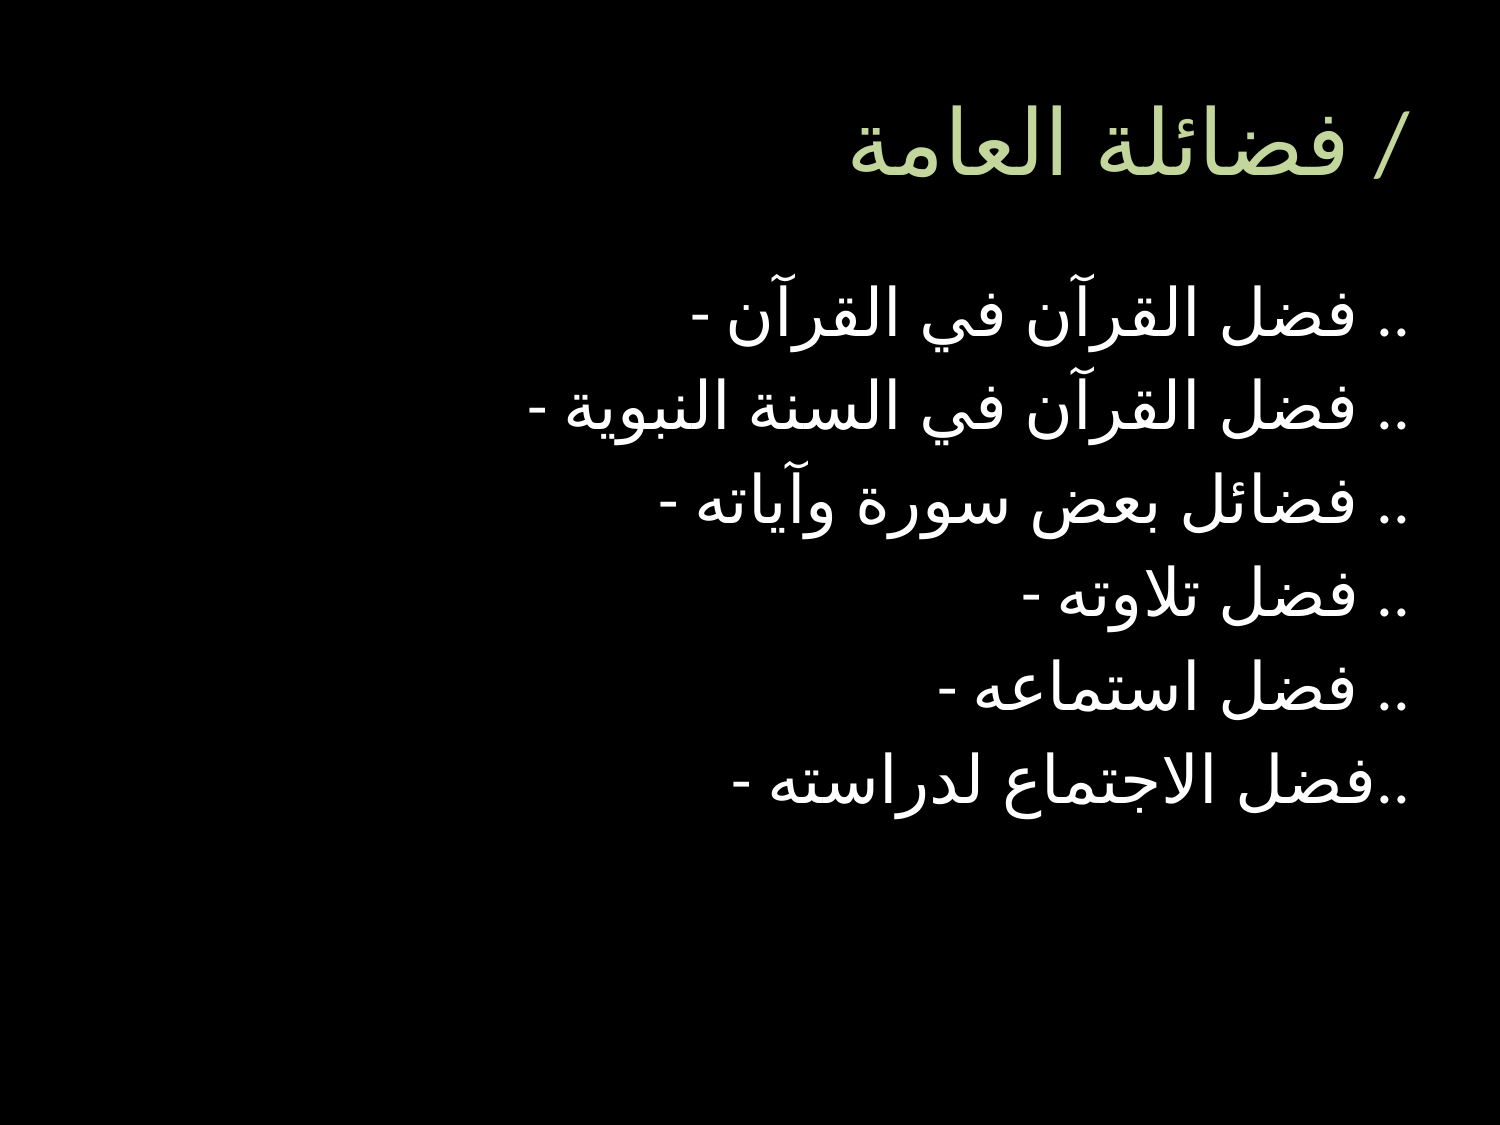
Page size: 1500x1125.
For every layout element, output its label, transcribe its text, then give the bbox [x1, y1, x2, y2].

title فضائلة العامة / [75, 45, 1425, 233]
list - فضل القرآن في القرآن .. - فضل القرآن في السنة النبوية .. - فضائل بعض سورة وآياته .. - فضل تلاوته .. - فضل استماعه .. - فضل الاجتماع لدراسته.. [75, 262, 1425, 1125]
